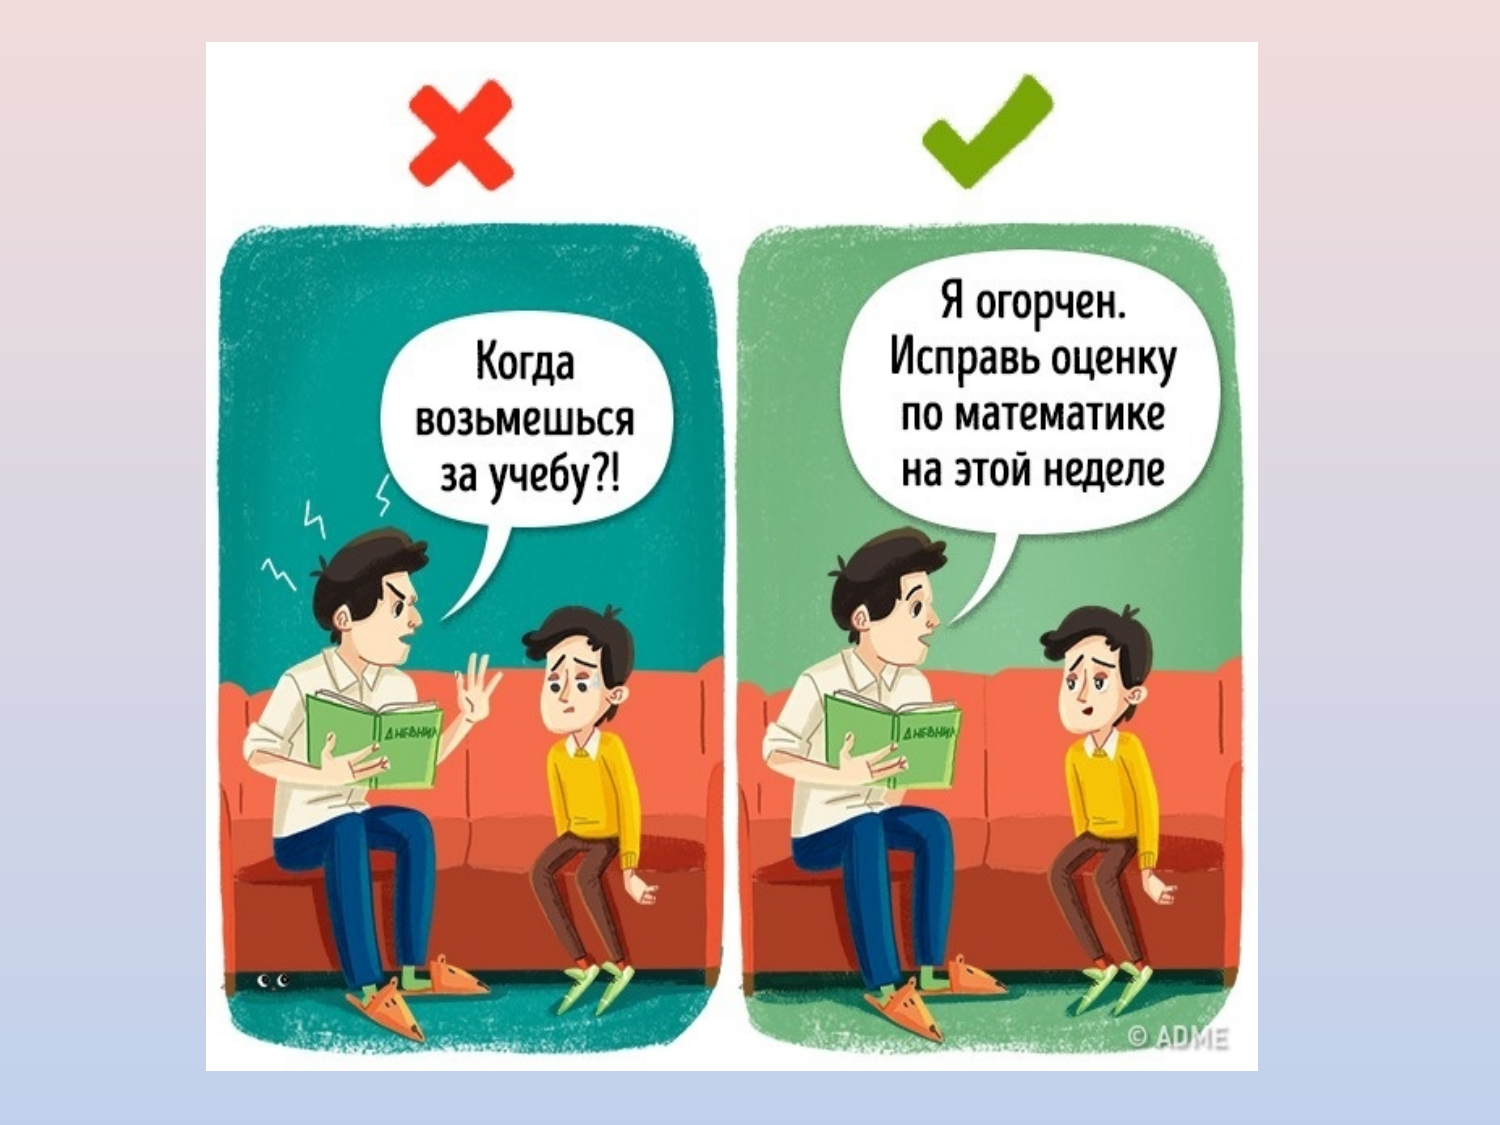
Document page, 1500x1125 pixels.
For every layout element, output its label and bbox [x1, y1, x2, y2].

picture [206, 42, 1259, 1071]
